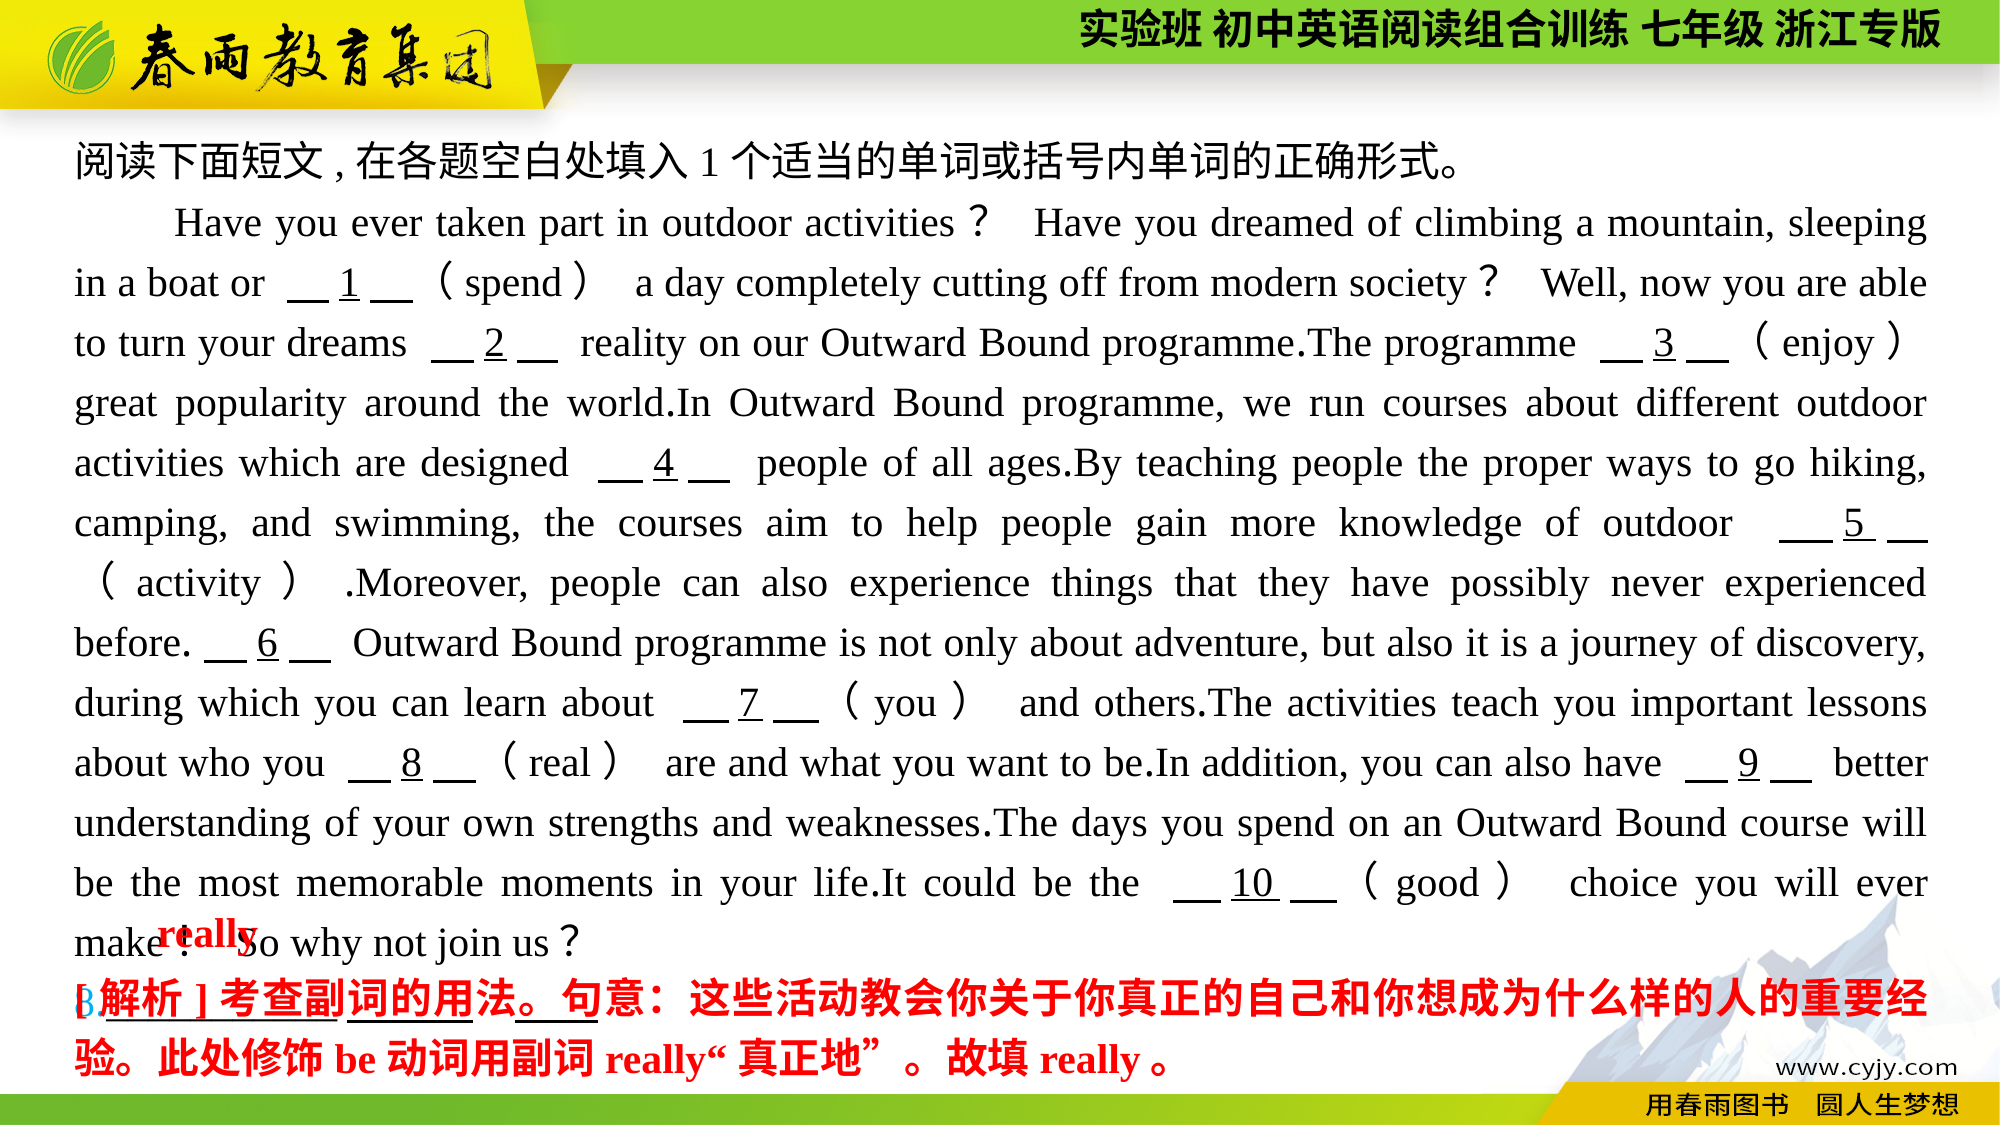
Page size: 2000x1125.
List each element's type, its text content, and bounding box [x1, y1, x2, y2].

picture [0, 0, 2000, 1125]
text_box [解析]考查副词的用法。句意：这些活动教会你关于你真正的自己和你想成为什么样的人的重要经验。此处修饰be动词用副词really“真正地”。故填really。 [59, 954, 1944, 1090]
list 阅读下面短文,在各题空白处填入1个适当的单词或括号内单词的正确形式。 Have you ever taken part in outdoor activities？ Have you dreamed of climbing a mountain, sleeping in a boat or 1 （spend） a day completely cutting off from modern society？ Well, now you are able to turn your dreams 2 reality on our Outward Bound programme.The programme 3 （enjoy） great popularity around the world.In Outward Bound programme, we run courses about different outdoor activities which are designed 4 people of all ages.By teaching people the proper ways to go hiking, camping, and swimming, the courses aim to help people gain more knowledge of outdoor 5 （activity）.Moreover, people can also experience things that they have possibly never experienced before. 6 Outward Bound programme is not only about adventure, but also it is a journey of discovery, during which you can learn about 7 （you） and others.The activities teach you important lessons about who you 8 （real） are and what you want to be.In addition, you can also have 9 better understanding of your own strengths and weaknesses.The days you spend on an Outward Bound course will be the most memorable moments in your life.It could be the 10 （good） choice you will ever make！ So why not join us？ 8.___________ [59, 122, 1944, 954]
text_box really [142, 887, 274, 954]
